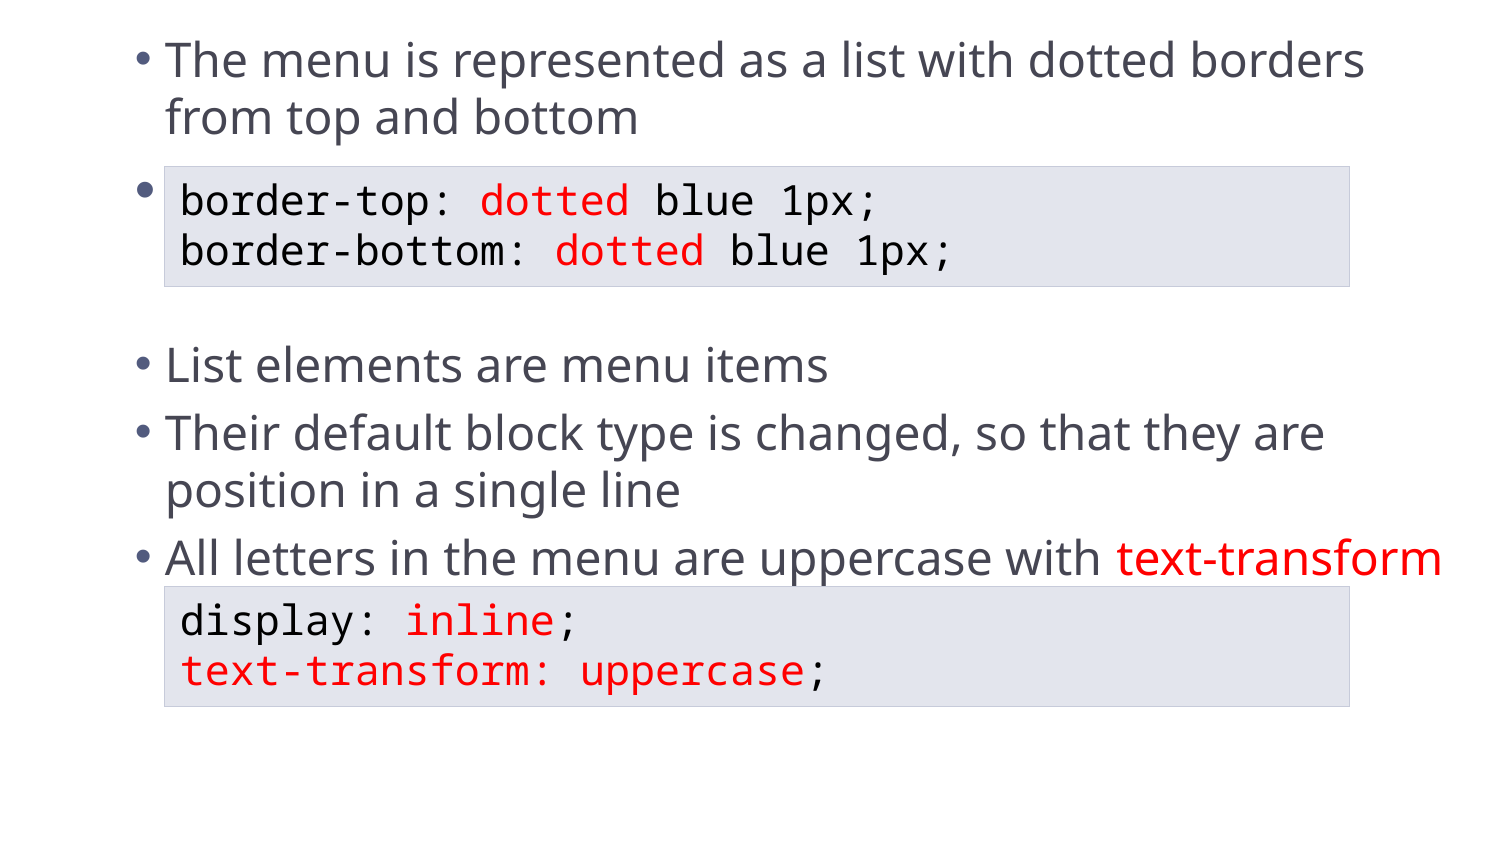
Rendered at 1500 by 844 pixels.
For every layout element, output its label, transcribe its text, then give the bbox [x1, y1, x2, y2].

text_box border-top: dotted blue 1px; border-bottom: dotted blue 1px; [164, 166, 1350, 287]
text_box display: inline; text-transform: uppercase; [164, 586, 1350, 707]
list The menu is represented as a list with dotted borders from top and bottom \ List elements are menu items Their default block type is changed, so that they are position in a single line All letters in the menu are uppercase with text-transform [75, 21, 1475, 835]
